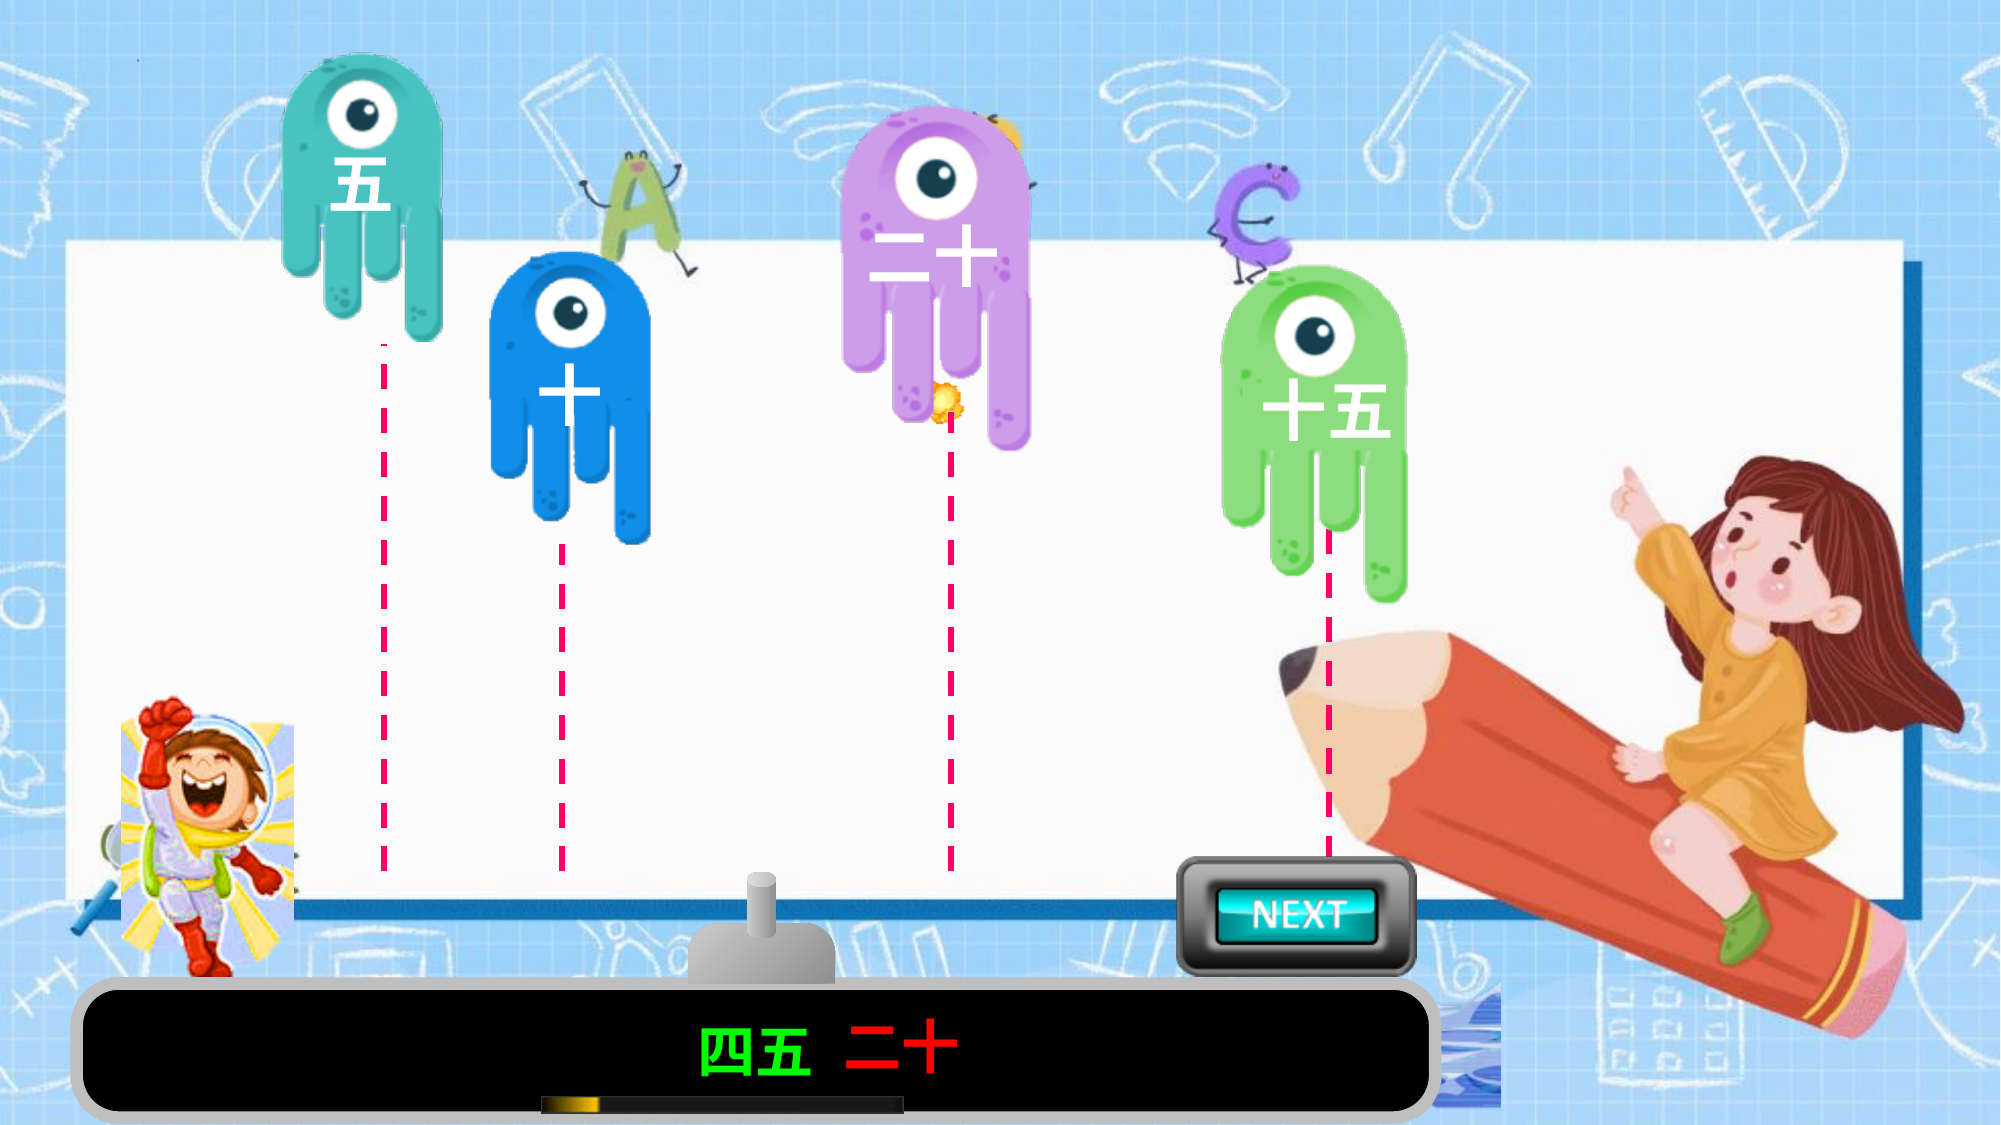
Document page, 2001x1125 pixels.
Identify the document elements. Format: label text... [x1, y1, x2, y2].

picture [0, 0, 2001, 1125]
text_box 二十 [804, 1003, 999, 1088]
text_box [263, 39, 457, 342]
text_box 四五 [75, 982, 1369, 1119]
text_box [831, 96, 1050, 460]
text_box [1197, 251, 1427, 614]
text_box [462, 239, 677, 548]
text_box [688, 871, 836, 984]
